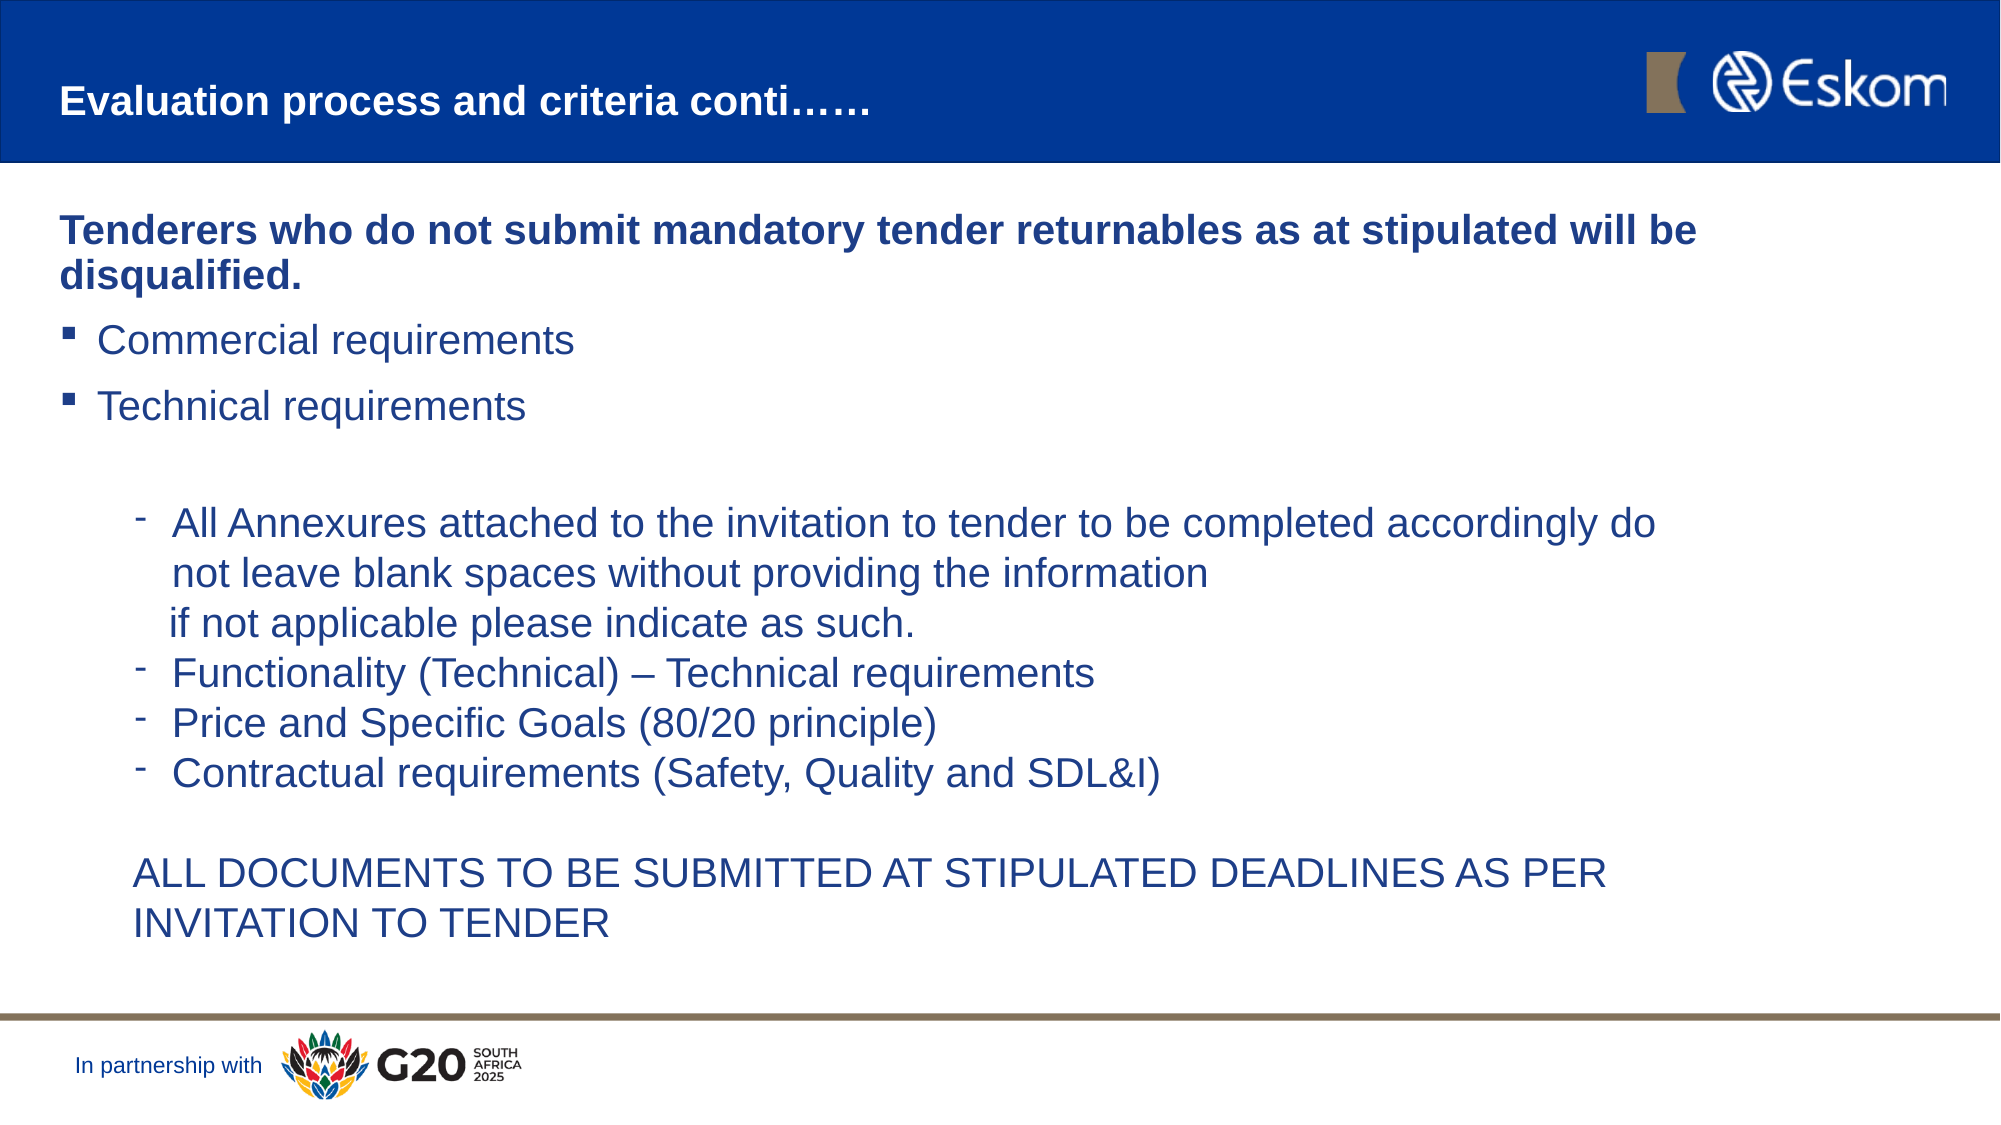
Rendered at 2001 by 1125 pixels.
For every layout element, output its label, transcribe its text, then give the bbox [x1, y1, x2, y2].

text_box Evaluation process and criteria conti…… [44, 72, 1121, 182]
picture [280, 1029, 526, 1100]
text_box Tenderers who do not submit mandatory tender returnables as at stipulated will be disqualified. Commercial requirements Technical requirements All Annexures attached to the invitation to tender to be completed accordingly do not leave blank spaces without providing the information if not applicable please indicate as such. Functionality (Technical) – Technical requirements Price and Specific Goals (80/20 principle) Contractual requirements (Safety, Quality and SDL&I) ALL DOCUMENTS TO BE SUBMITTED AT STIPULATED DEADLINES AS PER INVITATION TO TENDER [44, 200, 1738, 998]
